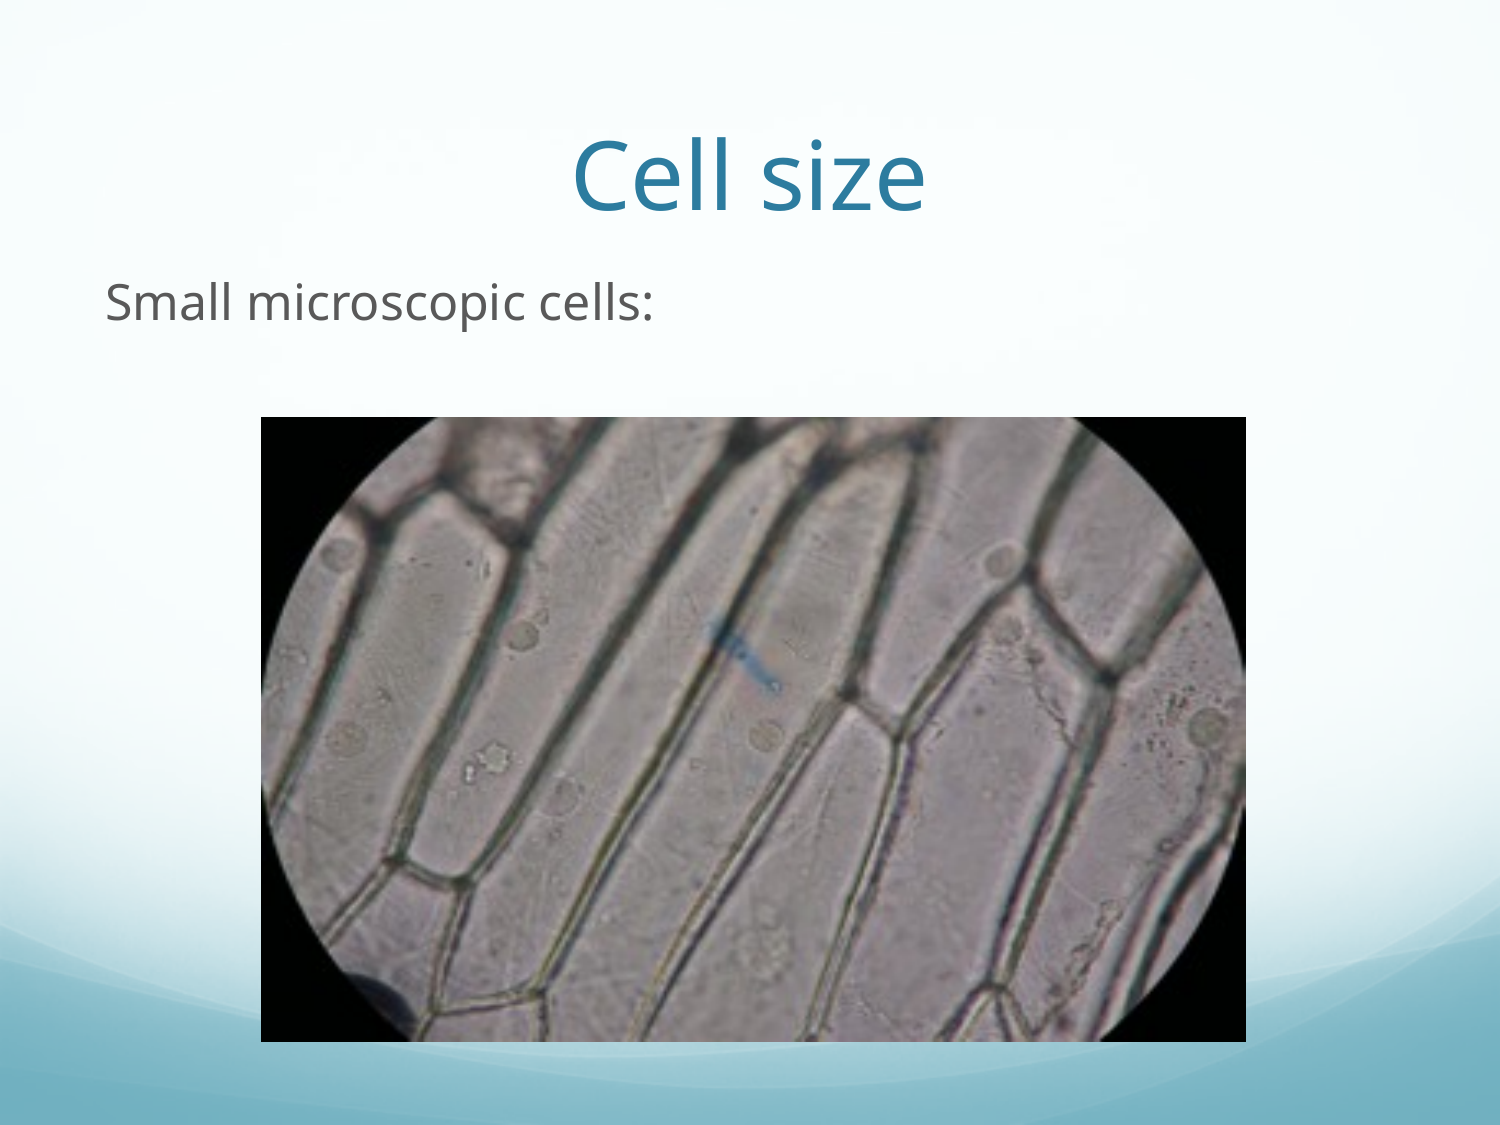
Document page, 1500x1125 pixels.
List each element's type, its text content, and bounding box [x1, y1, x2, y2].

list Small microscopic cells: [90, 262, 1410, 975]
picture [260, 417, 1247, 1043]
title Cell size [90, 17, 1410, 237]
